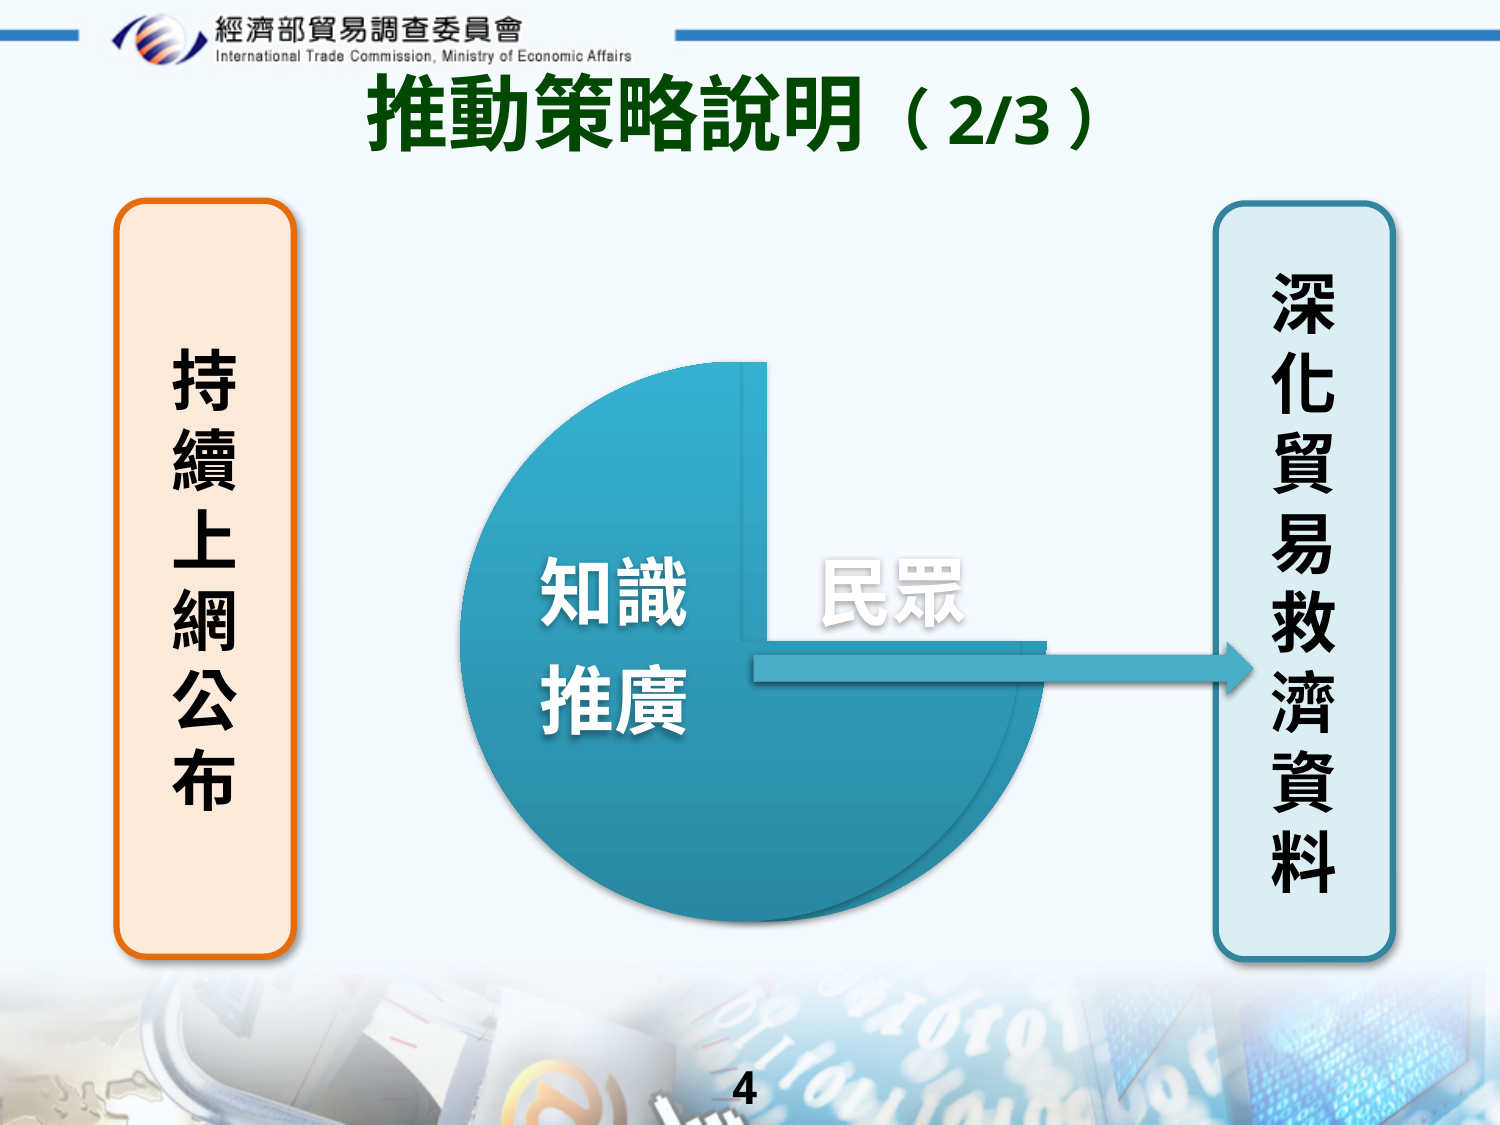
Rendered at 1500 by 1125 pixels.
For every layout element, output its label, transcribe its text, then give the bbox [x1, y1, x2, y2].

picture [0, 0, 1500, 54]
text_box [253, 254, 1254, 922]
text_box 深 化 貿 易 救 濟 資 料 [1214, 202, 1394, 961]
text_box 推動策略說明（2/3） [0, 54, 1500, 169]
footer 3 [507, 1053, 983, 1125]
text_box 持續上網公布 [115, 199, 295, 958]
picture [0, 169, 1500, 1125]
